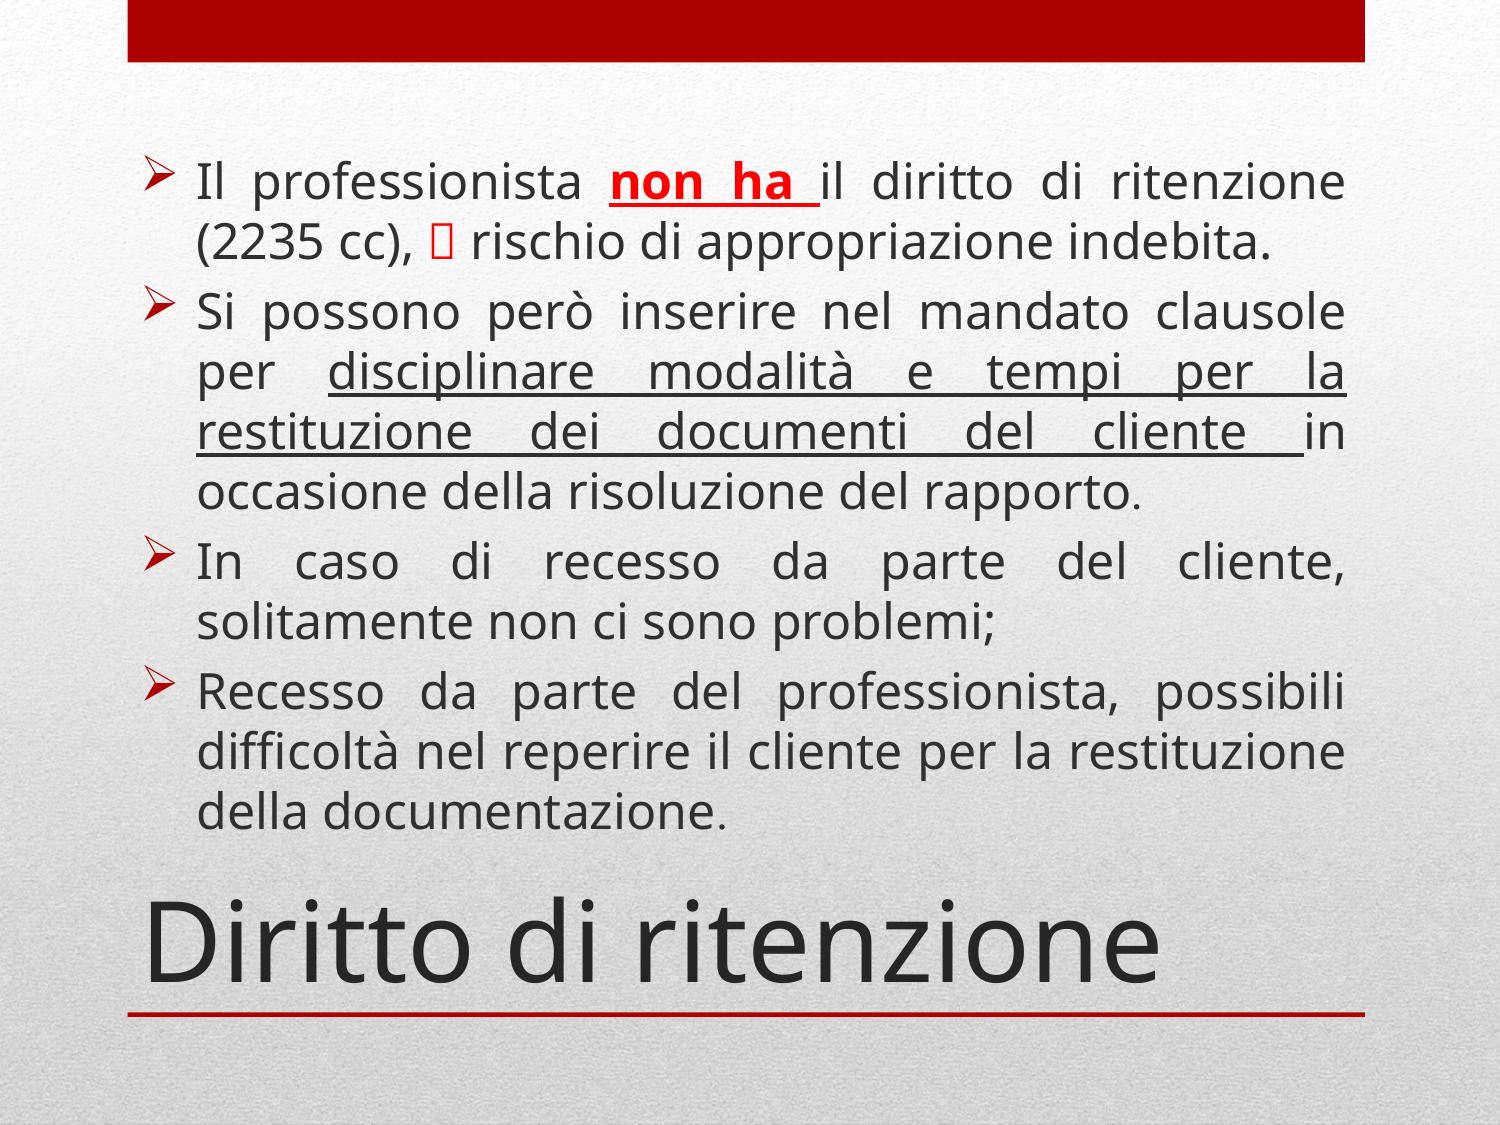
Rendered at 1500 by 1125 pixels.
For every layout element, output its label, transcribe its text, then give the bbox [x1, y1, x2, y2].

list Il professionista non ha il diritto di ritenzione (2235 cc),  rischio di appropriazione indebita. Si possono però inserire nel mandato clausole per disciplinare modalità e tempi per la restituzione dei documenti del cliente in occasione della risoluzione del rapporto. In caso di recesso da parte del cliente, solitamente non ci sono problemi; Recesso da parte del professionista, possibili difficoltà nel reperire il cliente per la restituzione della documentazione. [125, 112, 1363, 877]
title Diritto di ritenzione [125, 877, 1238, 1013]
